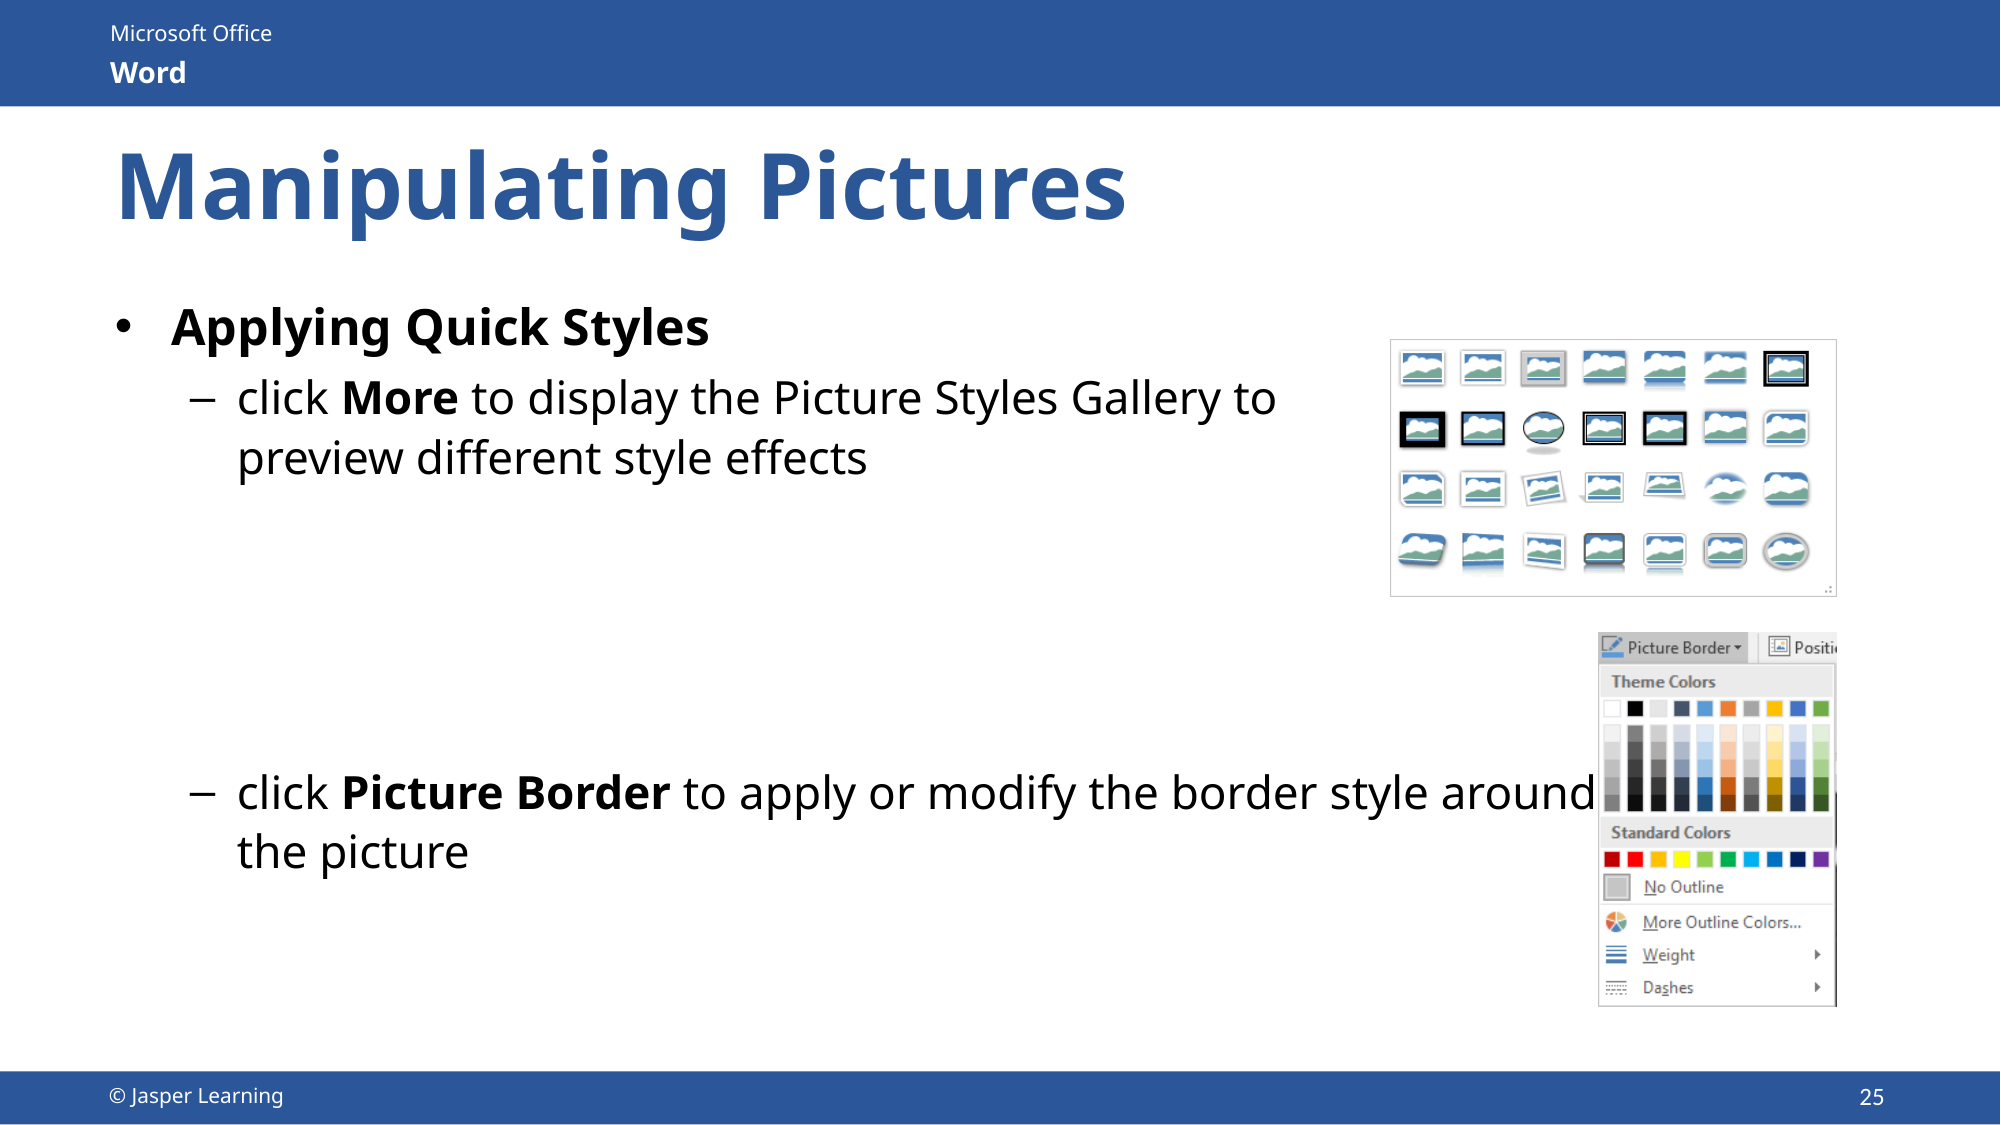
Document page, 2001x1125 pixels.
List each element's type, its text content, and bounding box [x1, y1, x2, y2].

footer © Jasper Learning [94, 1066, 769, 1125]
list Applying Quick Styles click More to display the Picture Styles Gallery to preview different style effects click Picture Border to apply or modify the border style around the picture [99, 283, 1900, 1026]
slide_number 25 [1433, 1065, 1900, 1125]
picture [1598, 631, 1837, 1008]
picture [1390, 339, 1837, 597]
title Manipulating Pictures [99, 118, 1866, 248]
